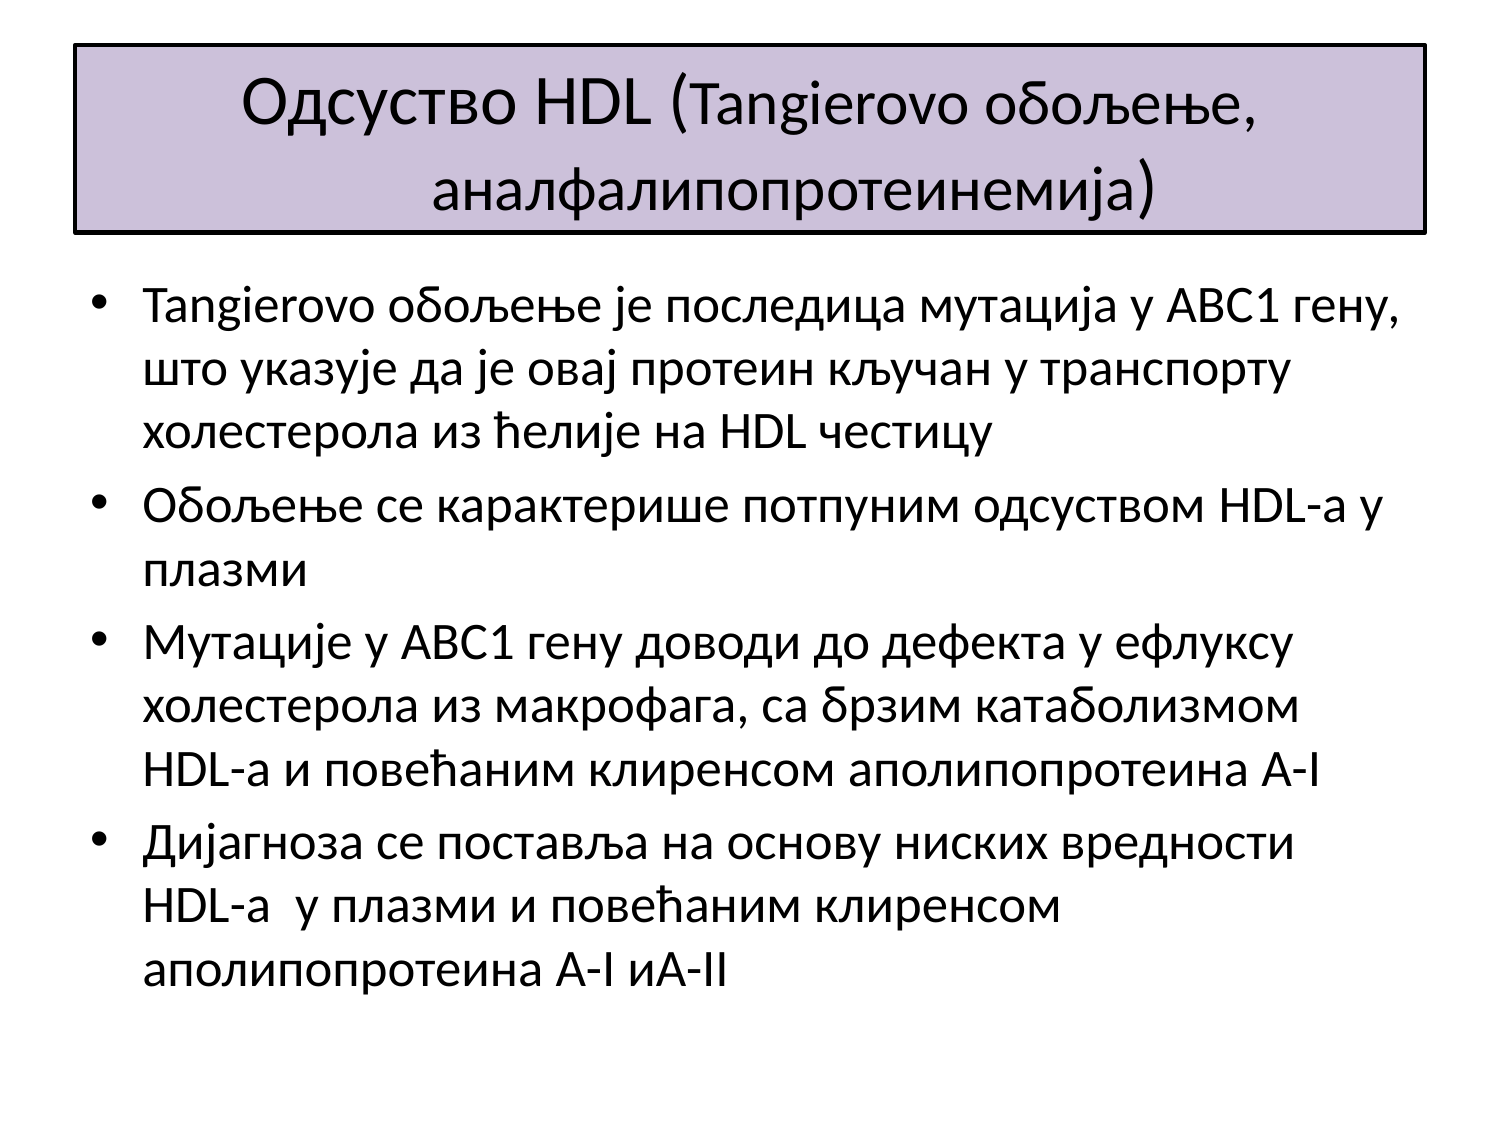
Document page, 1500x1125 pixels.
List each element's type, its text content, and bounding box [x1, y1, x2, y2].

list Tangierovo обољење је последица мутација у ABC1 гену, што указује да је овај протеин кључан у транспорту холестерола из ћелије на HDL честицу Обољење се карактерише потпуним одсуством HDL-a у плазми Mутацијe у ABC1 гену доводи до дефекта у ефлуксу холестерола из макрофага, са брзим катаболизмом HDL-a и повећаним клиренсом аполипопротеина A-I Дијагноза се поставља на основу ниских вредности HDL-a у плазми и повећаним клиренсом аполипопротеина A-I иA-II [75, 262, 1425, 1005]
title Одсуство HDL (Tangierovo обољење, аналфалипопротеинемија) [73, 43, 1427, 235]
